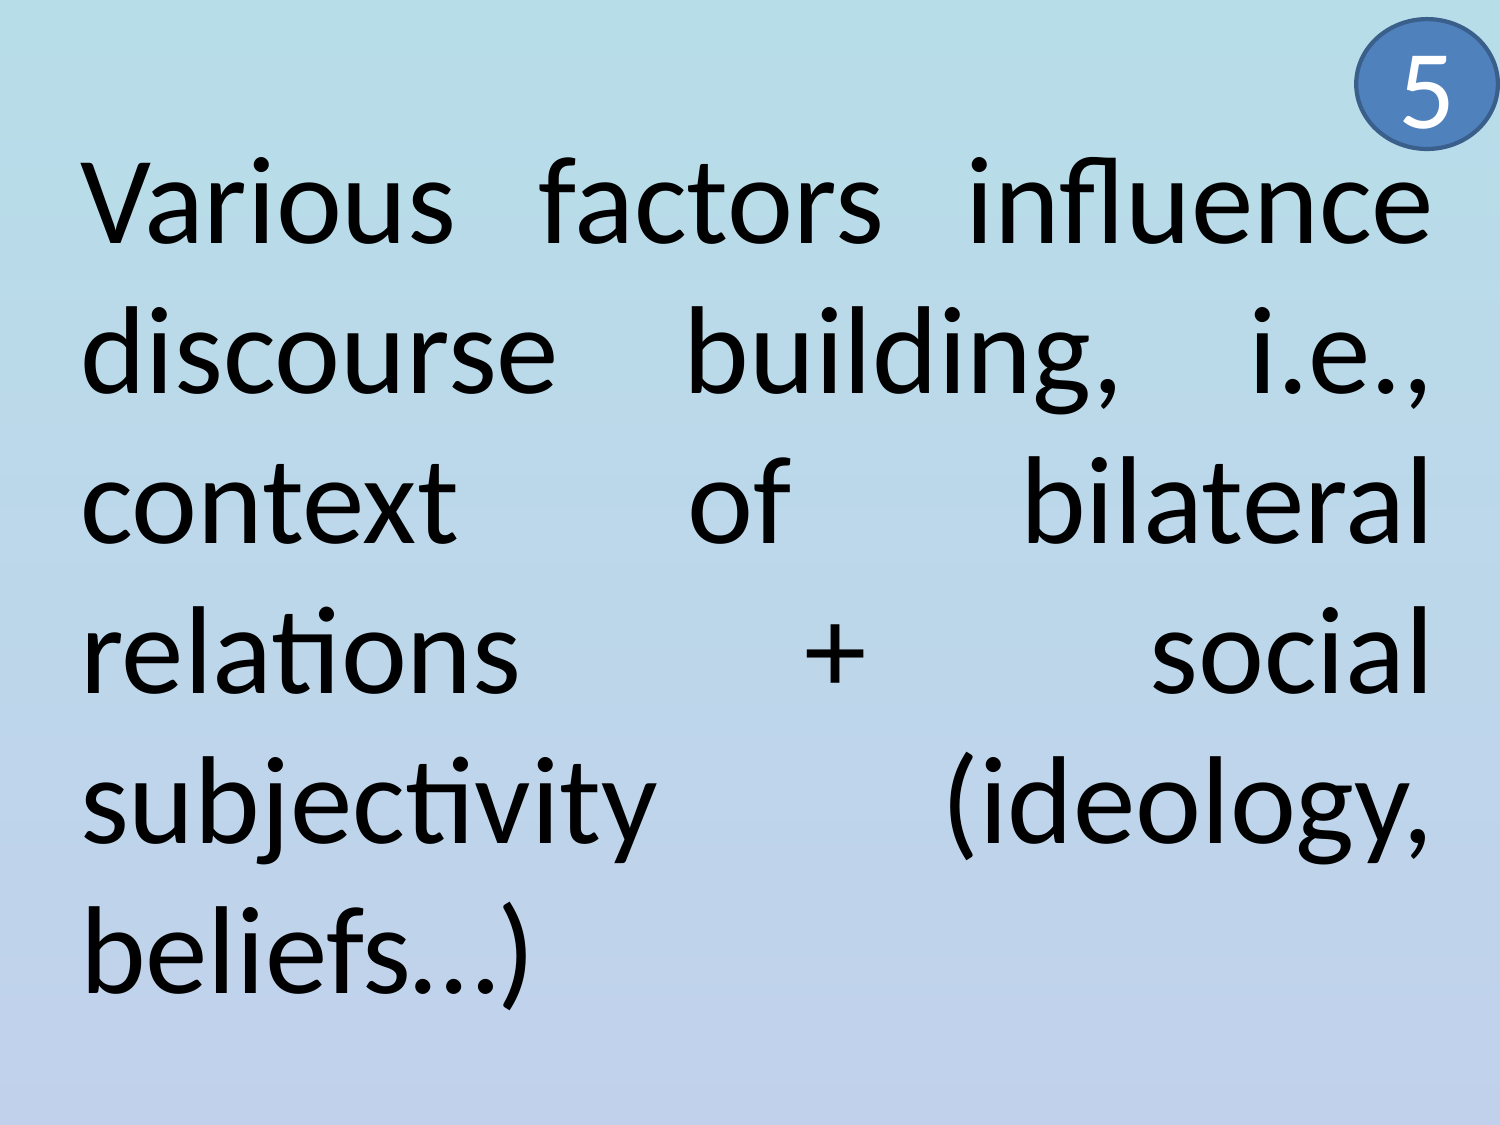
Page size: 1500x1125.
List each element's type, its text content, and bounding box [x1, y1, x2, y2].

title Various factors influence discourse building, i.e., context of bilateral relations + social subjectivity (ideology, beliefs…) [64, 125, 1451, 1012]
text_box 5 [1354, 16, 1500, 152]
